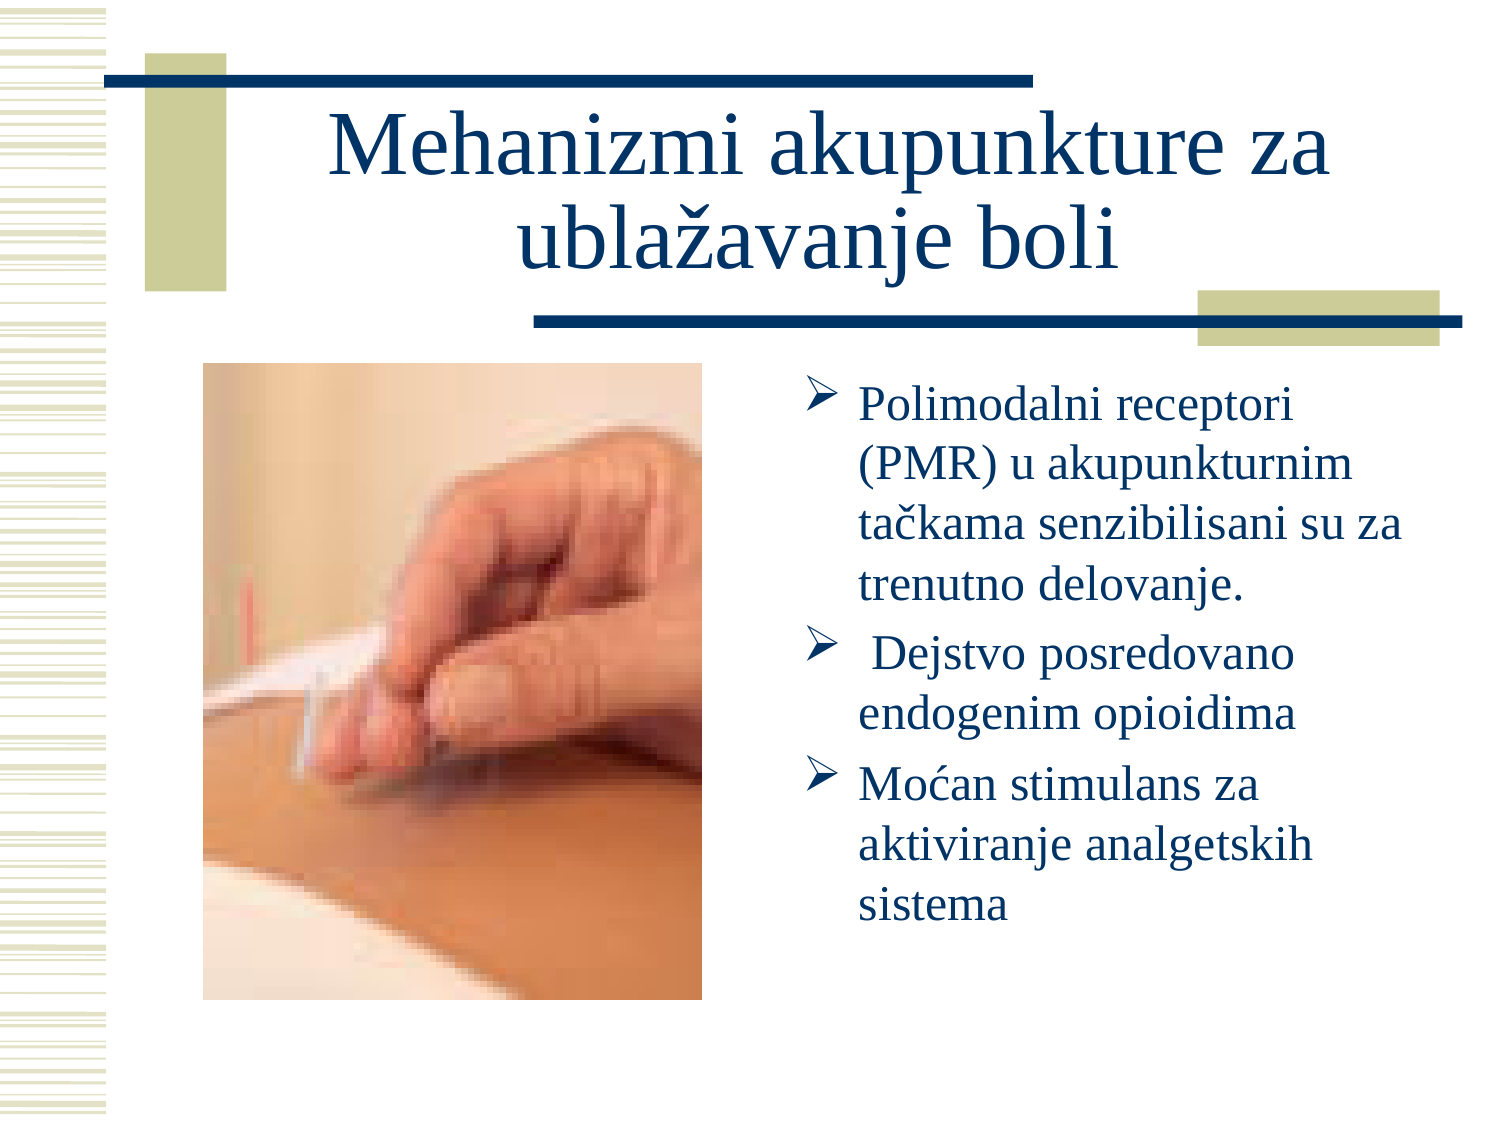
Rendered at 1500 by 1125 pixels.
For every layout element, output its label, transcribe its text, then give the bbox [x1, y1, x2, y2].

list Polimodalni receptori (PMR) u akupunkturnim tačkama senzibilisani su za trenutno delovanje. Dejstvo posredovano endogenim opioidima Moćan stimulans za aktiviranje analgetskih sistema [787, 362, 1429, 1000]
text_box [203, 362, 703, 1001]
title Mehanizmi akupunkture za ublažavanje boli [224, 99, 1436, 288]
